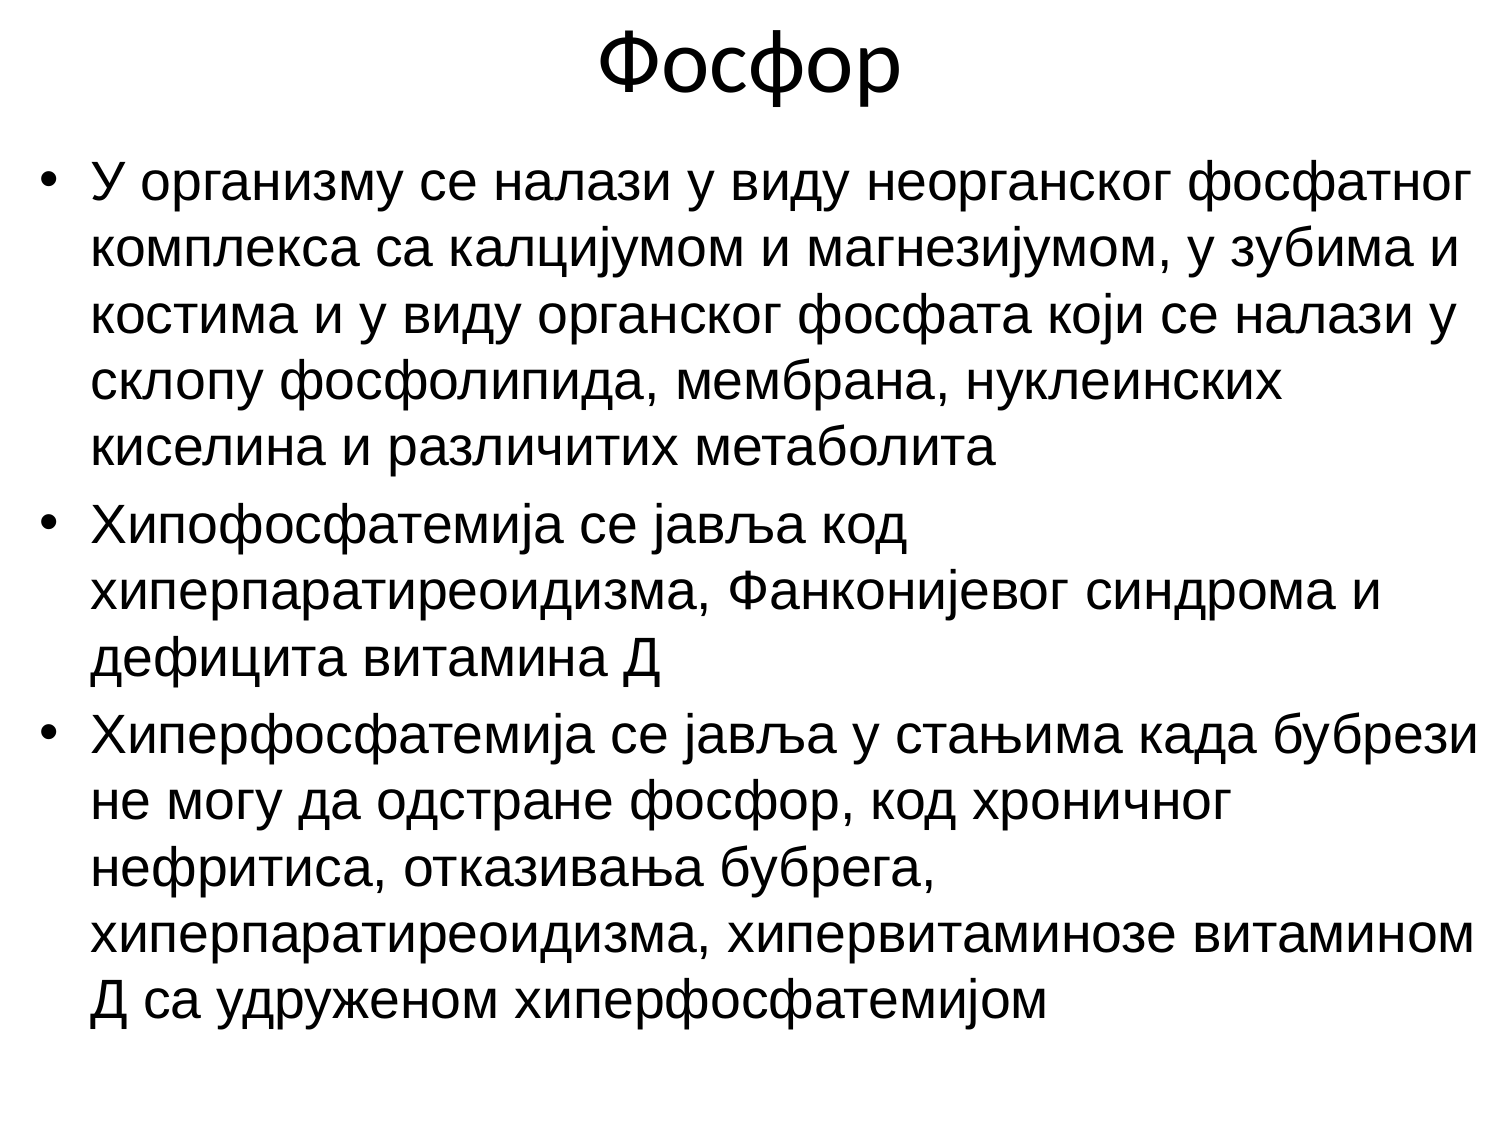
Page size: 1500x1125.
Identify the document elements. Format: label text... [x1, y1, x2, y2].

title Фосфор [75, 0, 1425, 137]
list У организму се налази у виду неорганског фосфатног комплекса са калцијумом и магнезијумом, у зубима и костима и у виду органског фосфата који се налази у склопу фосфолипида, мембрана, нуклеинских киселина и различитих метаболита Хипофосфатемија се јавља код хиперпаратиреоидизма, Фанконијевог синдрома и дефицита витамина Д Хиперфосфатемија се јавља у стањима када бубрези не могу да одстране фосфор, код хроничног нефритиса, отказивања бубрега, хиперпаратиреоидизма, хипервитаминозе витамином Д са удруженом хиперфосфатемијом [24, 137, 1500, 1100]
